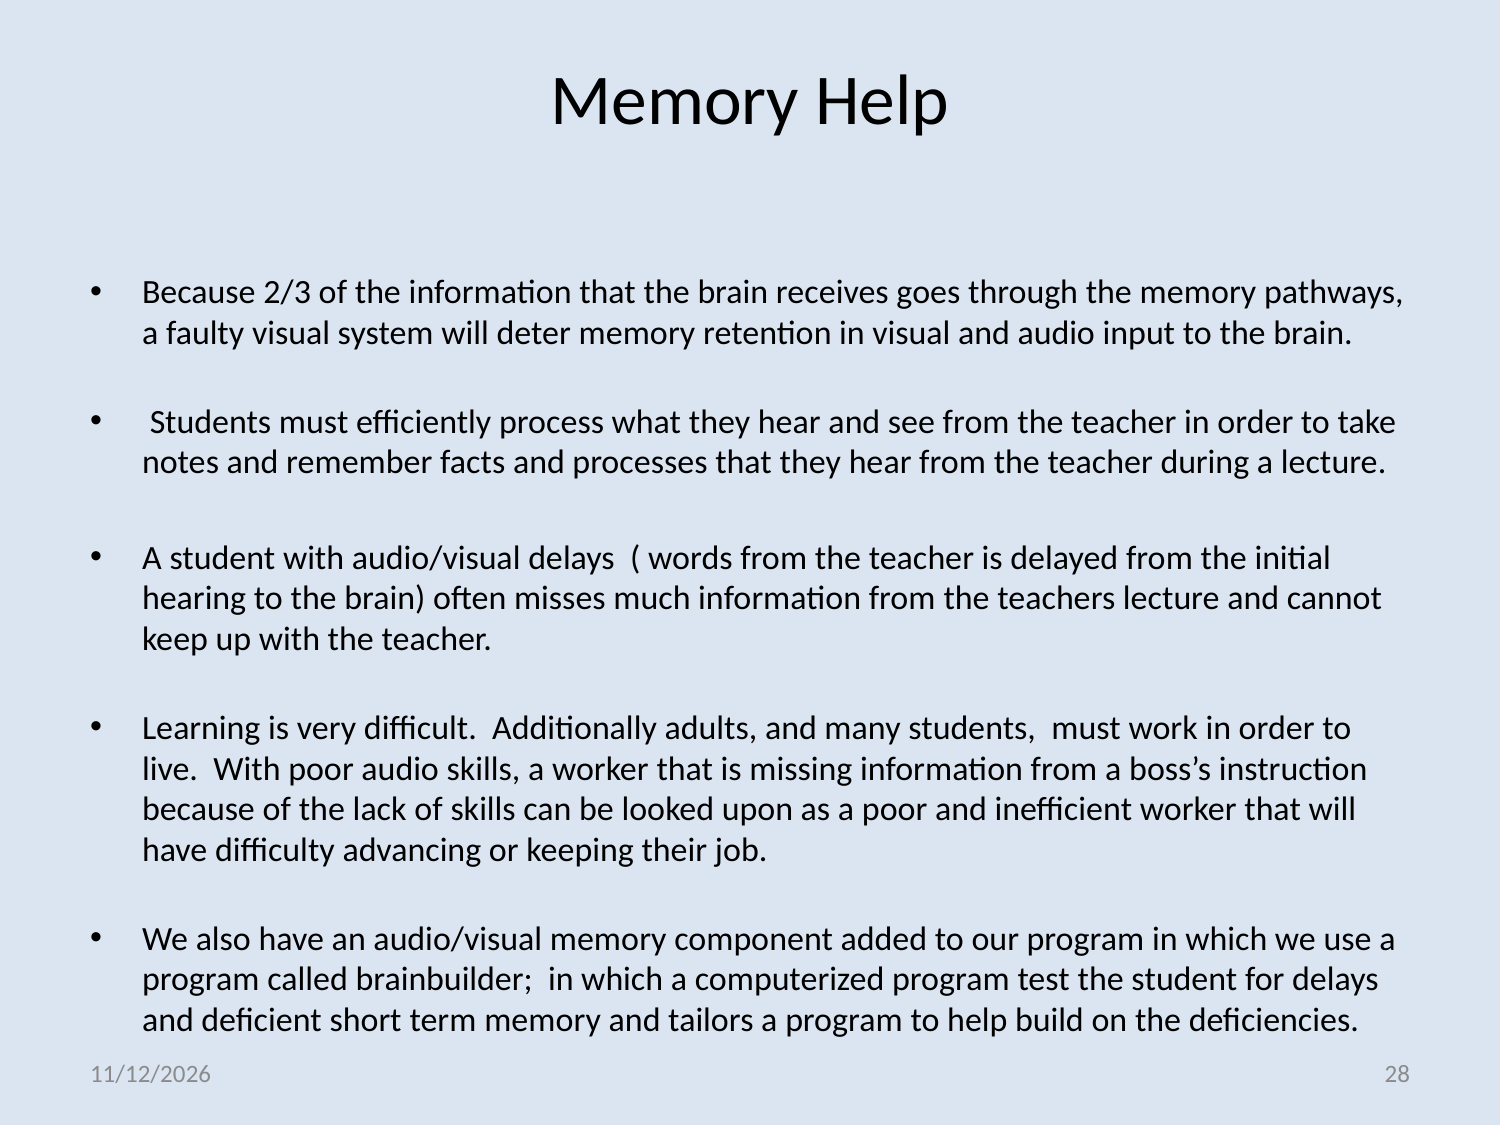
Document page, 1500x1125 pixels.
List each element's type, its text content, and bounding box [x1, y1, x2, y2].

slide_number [75, 1042, 425, 1103]
title Memory Help [75, 45, 1425, 233]
slide_number 28 [1074, 1042, 1425, 1103]
list Because 2/3 of the information that the brain receives goes through the memory pathways, a faulty visual system will deter memory retention in visual and audio input to the brain. Students must efficiently process what they hear and see from the teacher in order to take notes and remember facts and processes that they hear from the teacher during a lecture. A student with audio/visual delays ( words from the teacher is delayed from the initial hearing to the brain) often misses much information from the teachers lecture and cannot keep up with the teacher. Learning is very difficult. Additionally adults, and many students, must work in order to live. With poor audio skills, a worker that is missing information from a boss’s instruction because of the lack of skills can be looked upon as a poor and inefficient worker that will have difficulty advancing or keeping their job. We also have an audio/visual memory component added to our program in which we use a program called brainbuilder; in which a computerized program test the student for delays and deficient short term memory and tailors a program to help build on the deficiencies. [75, 262, 1425, 1100]
